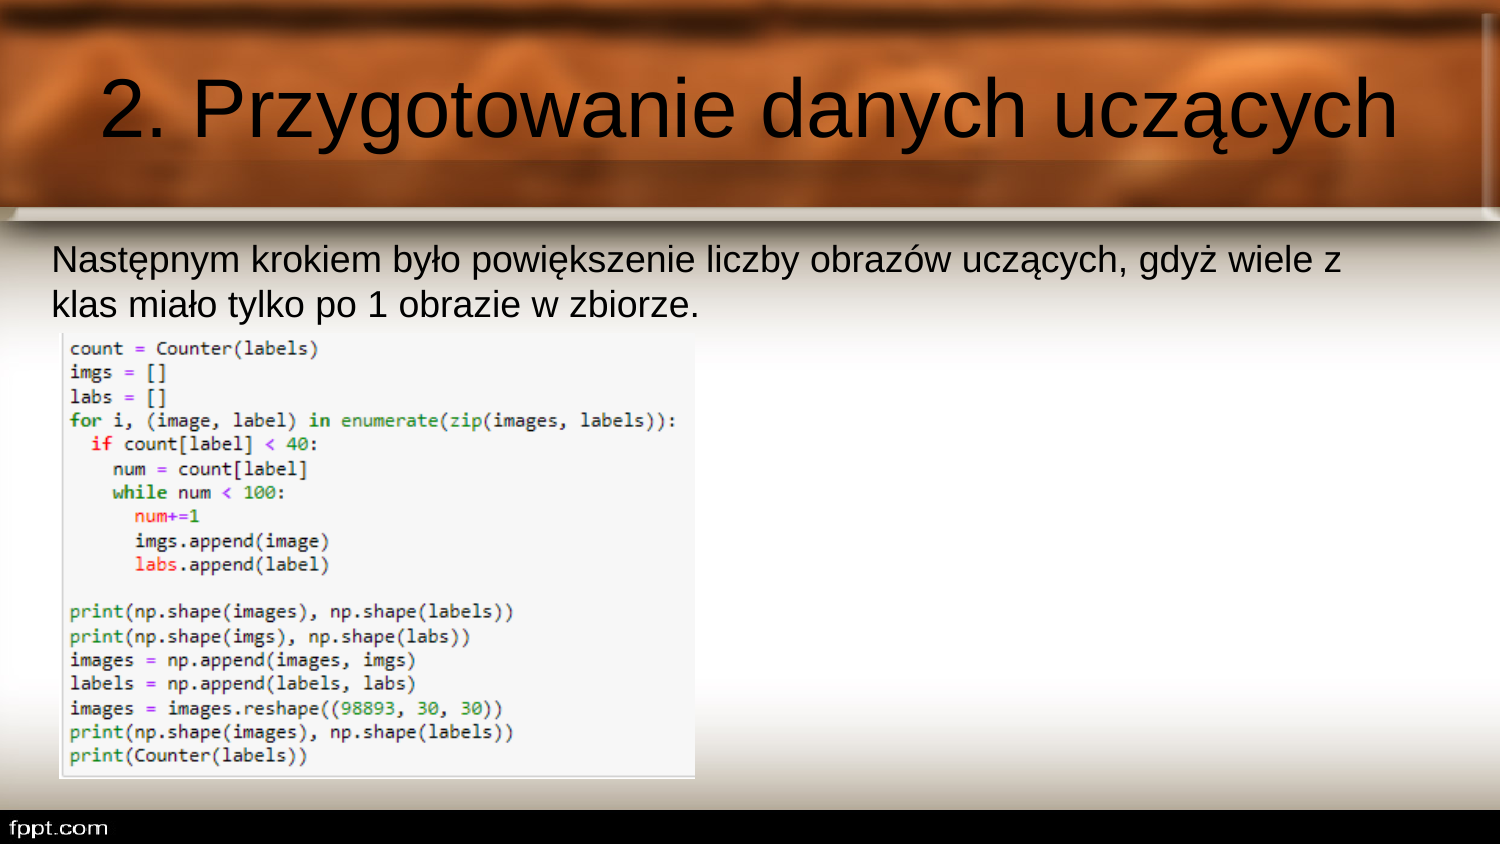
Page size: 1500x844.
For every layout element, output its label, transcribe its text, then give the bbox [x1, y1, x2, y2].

list Następnym krokiem było powiększenie liczby obrazów uczących, gdyż wiele z klas miało tylko po 1 obrazie w zbiorze. [36, 227, 1387, 334]
title 2. Przygotowanie danych uczących [75, 33, 1425, 175]
picture [0, 0, 1500, 844]
